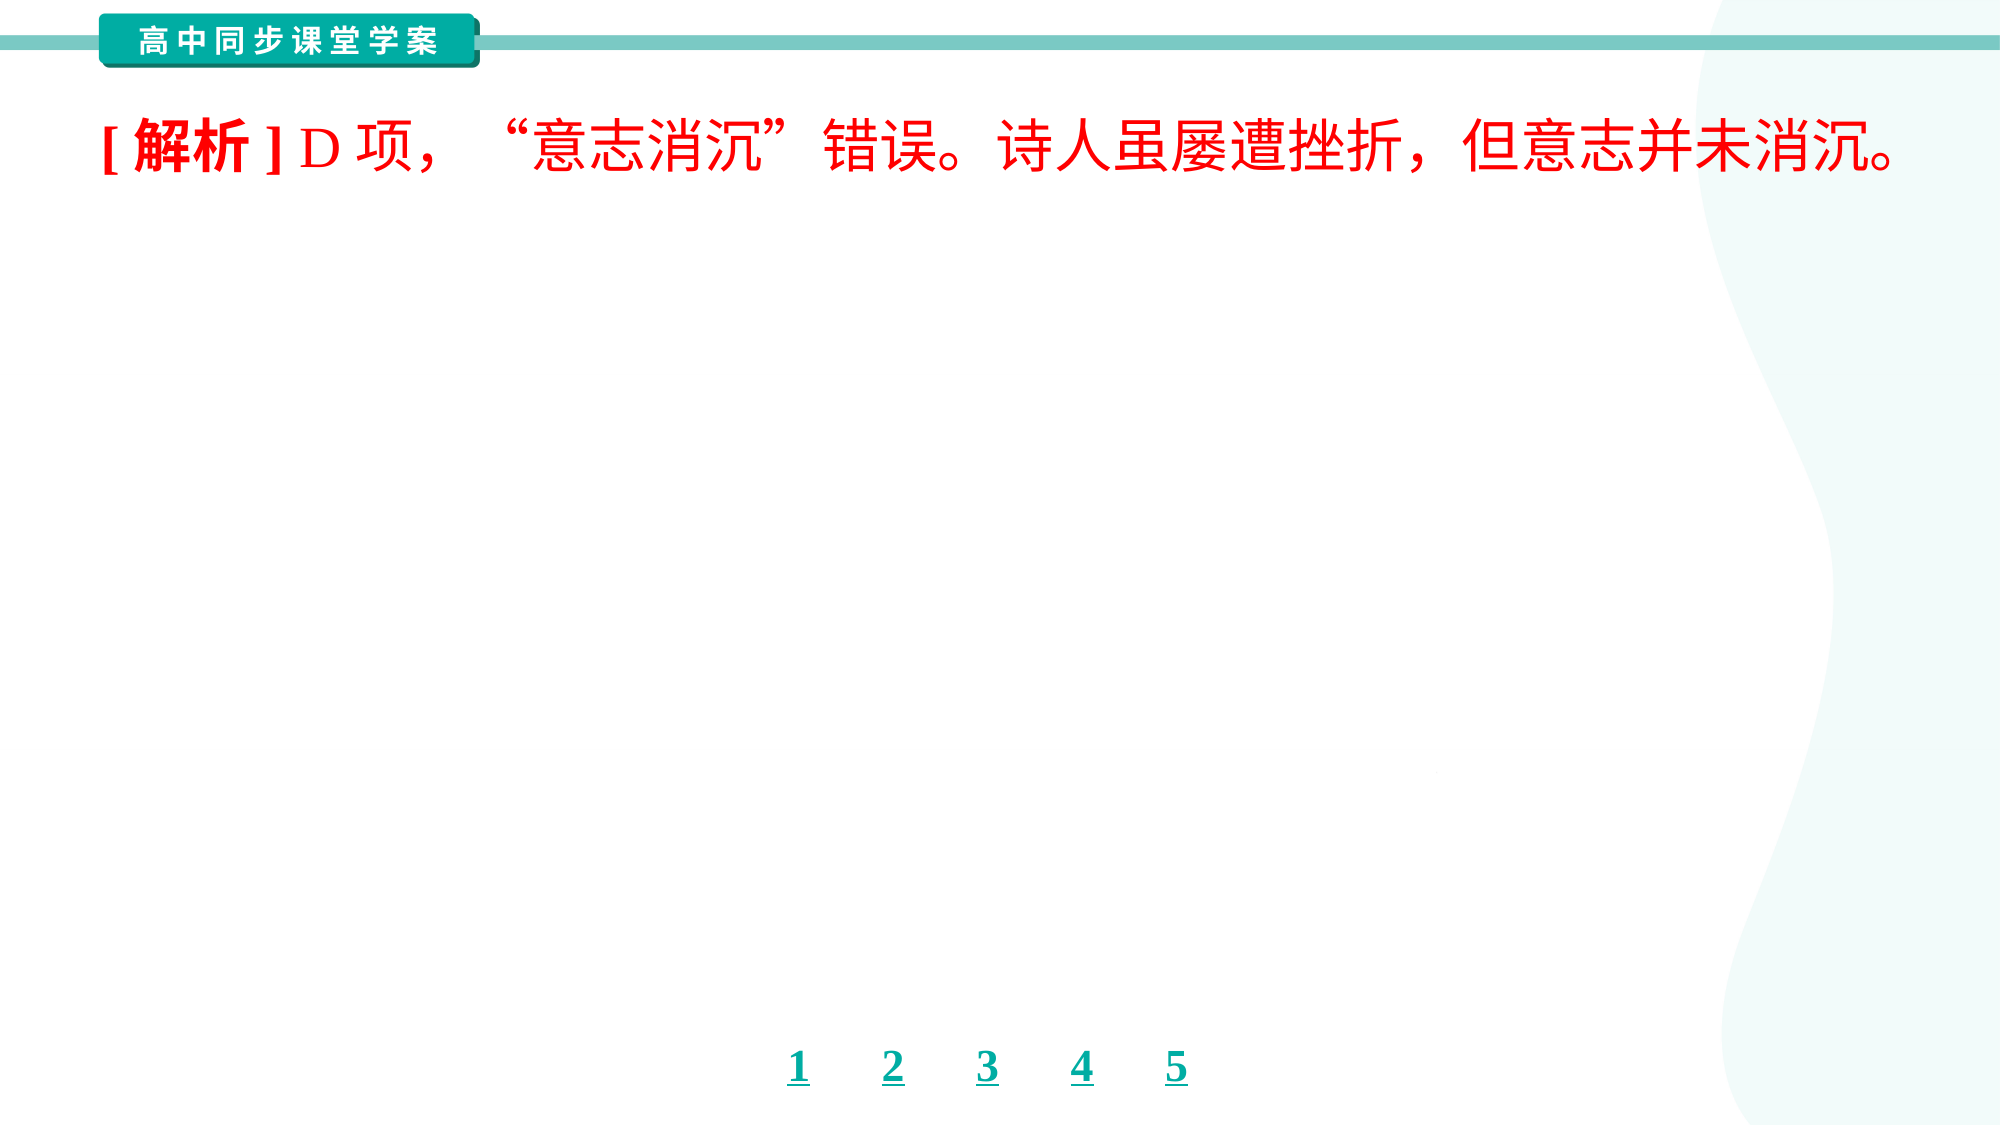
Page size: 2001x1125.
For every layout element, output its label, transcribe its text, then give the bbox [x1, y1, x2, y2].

text_box [解析] D项，“意志消沉”错误。诗人虽屡遭挫折，但意志并未消沉。 [100, 76, 1899, 179]
picture [0, 0, 2000, 1125]
